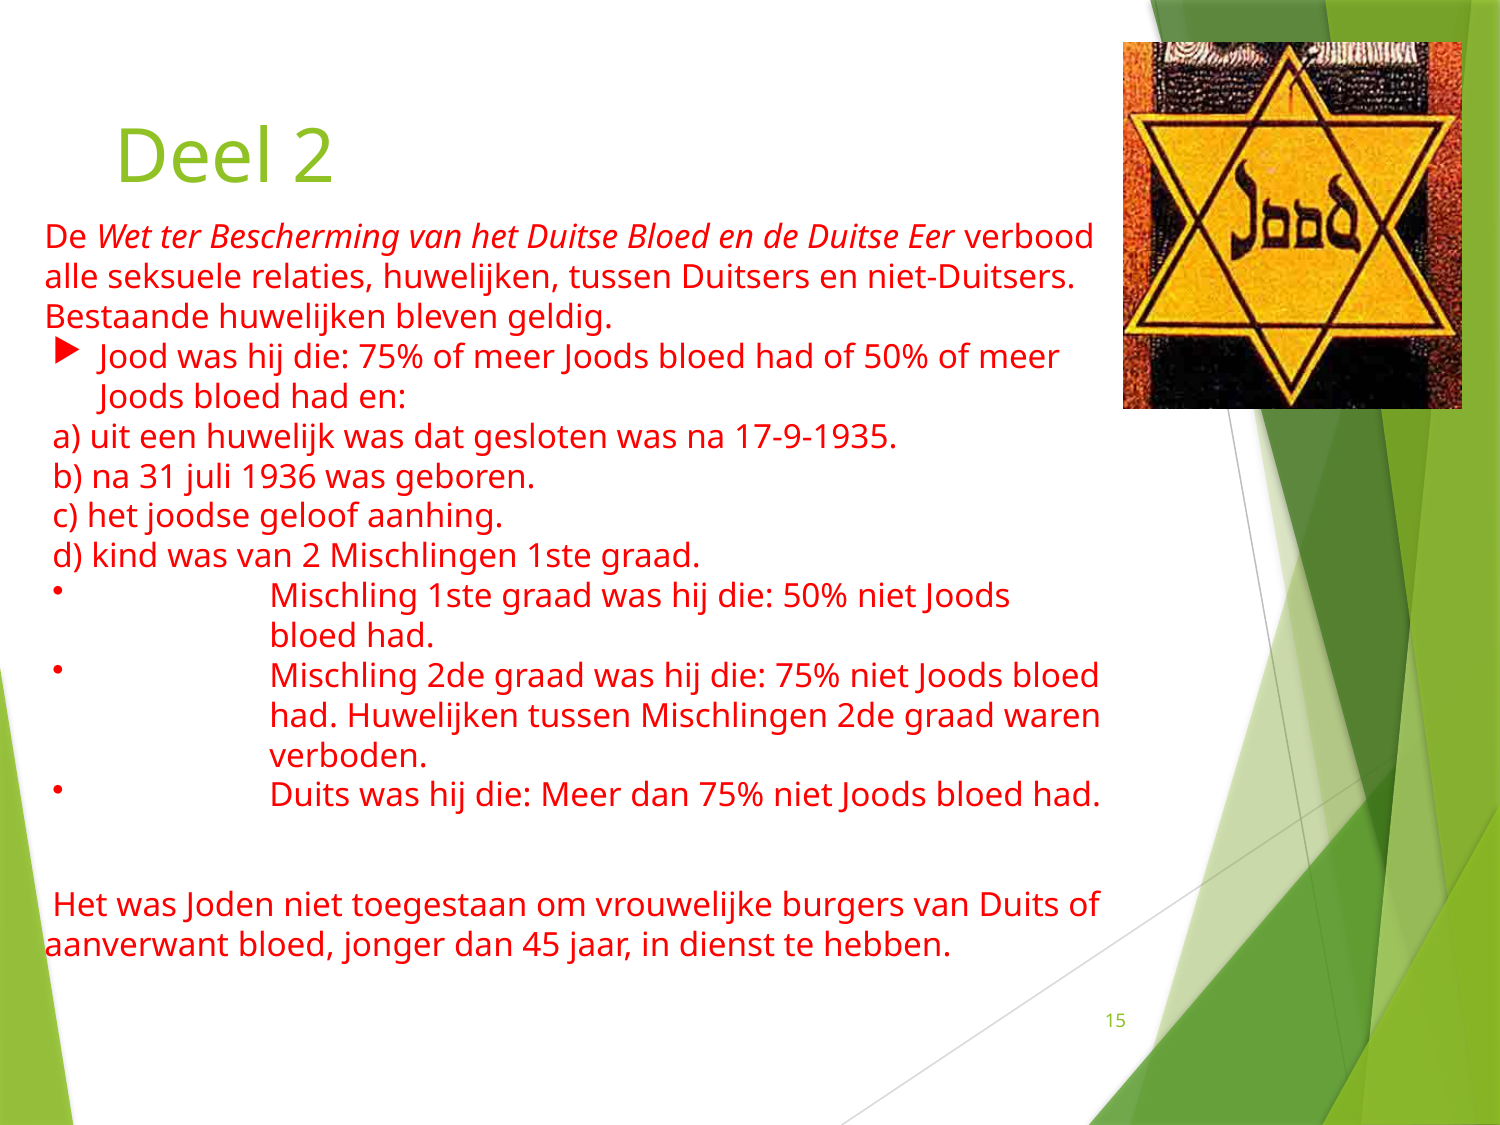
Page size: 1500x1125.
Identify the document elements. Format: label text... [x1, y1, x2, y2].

slide_number 15 [1057, 991, 1142, 1051]
list De Wet ter Bescherming van het Duitse Bloed en de Duitse Eer verbood alle seksuele relaties, huwelijken, tussen Duitsers en niet-Duitsers. Bestaande huwelijken bleven geldig. Jood was hij die: 75% of meer Joods bloed had of 50% of meer Joods bloed had en: a) uit een huwelijk was dat gesloten was na 17-9-1935. b) na 31 juli 1936 was geboren. c) het joodse geloof aanhing. d) kind was van 2 Mischlingen 1ste graad. Mischling 1ste graad was hij die: 50% niet Joods bloed had. Mischling 2de graad was hij die: 75% niet Joods bloed had. Huwelijken tussen Mischlingen 2de graad waren verboden. Duits was hij die: Meer dan 75% niet Joods bloed had. Het was Joden niet toegestaan om vrouwelijke burgers van Duits of aanverwant bloed, jonger dan 45 jaar, in dienst te hebben. [29, 208, 1124, 991]
picture [1122, 42, 1462, 410]
title Deel 2 [99, 99, 1117, 208]
